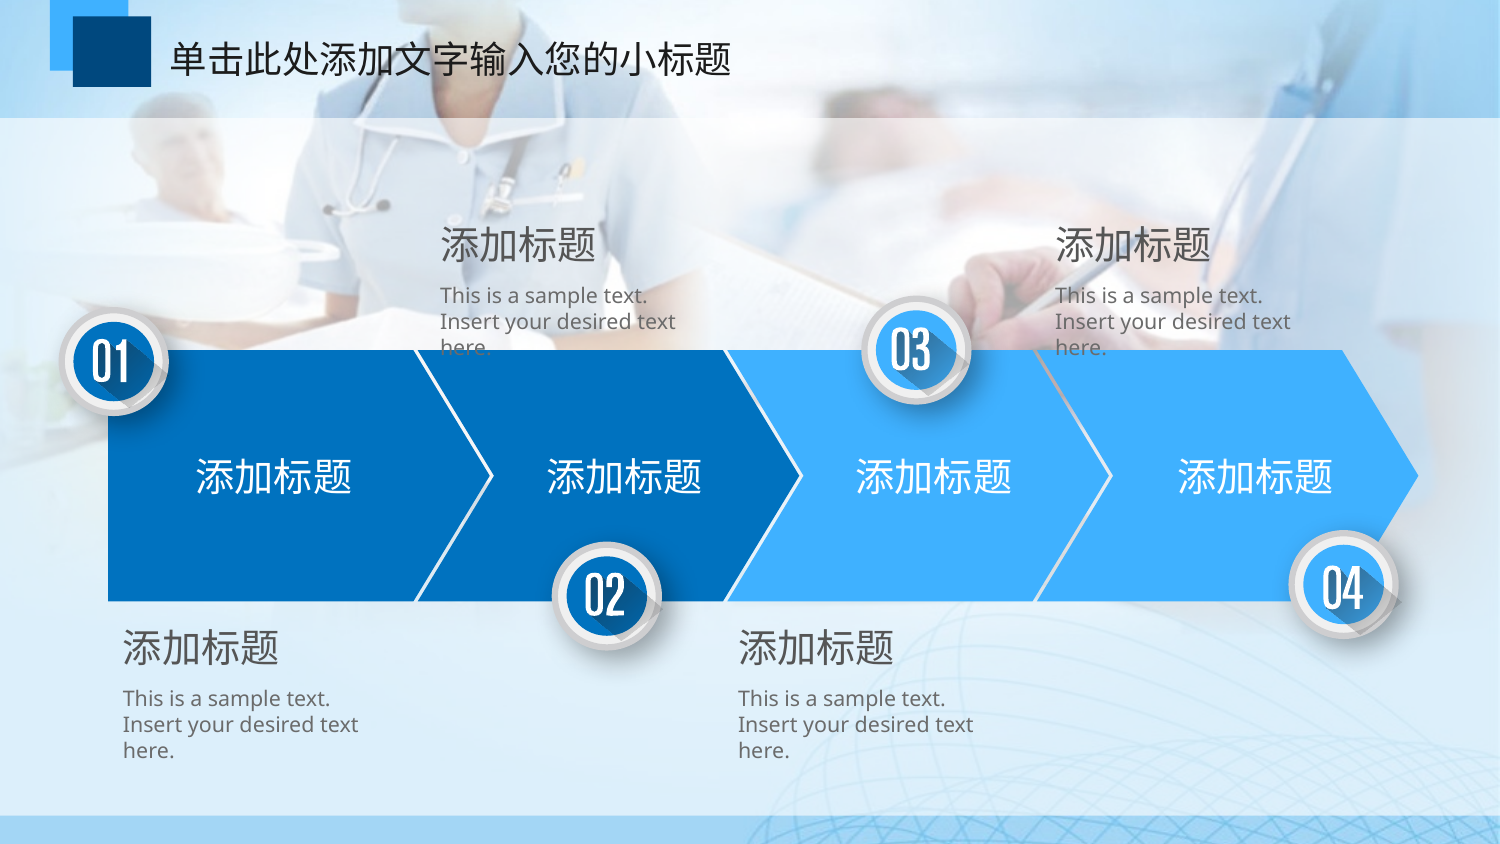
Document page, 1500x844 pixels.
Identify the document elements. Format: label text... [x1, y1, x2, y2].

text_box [1291, 532, 1402, 637]
text_box 添加标题 [534, 446, 715, 505]
picture [0, 816, 1500, 844]
text_box 添加标题 [1165, 446, 1346, 505]
text_box [726, 348, 1110, 603]
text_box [723, 615, 1020, 746]
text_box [107, 615, 405, 746]
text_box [554, 544, 663, 648]
text_box [416, 348, 801, 603]
picture [0, 0, 1500, 118]
text_box 添加标题 [184, 446, 364, 505]
text_box [106, 348, 491, 603]
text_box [1040, 213, 1337, 343]
text_box 添加标题 [844, 446, 1025, 505]
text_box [864, 298, 969, 402]
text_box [424, 213, 722, 343]
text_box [61, 309, 169, 414]
text_box [1035, 348, 1420, 603]
